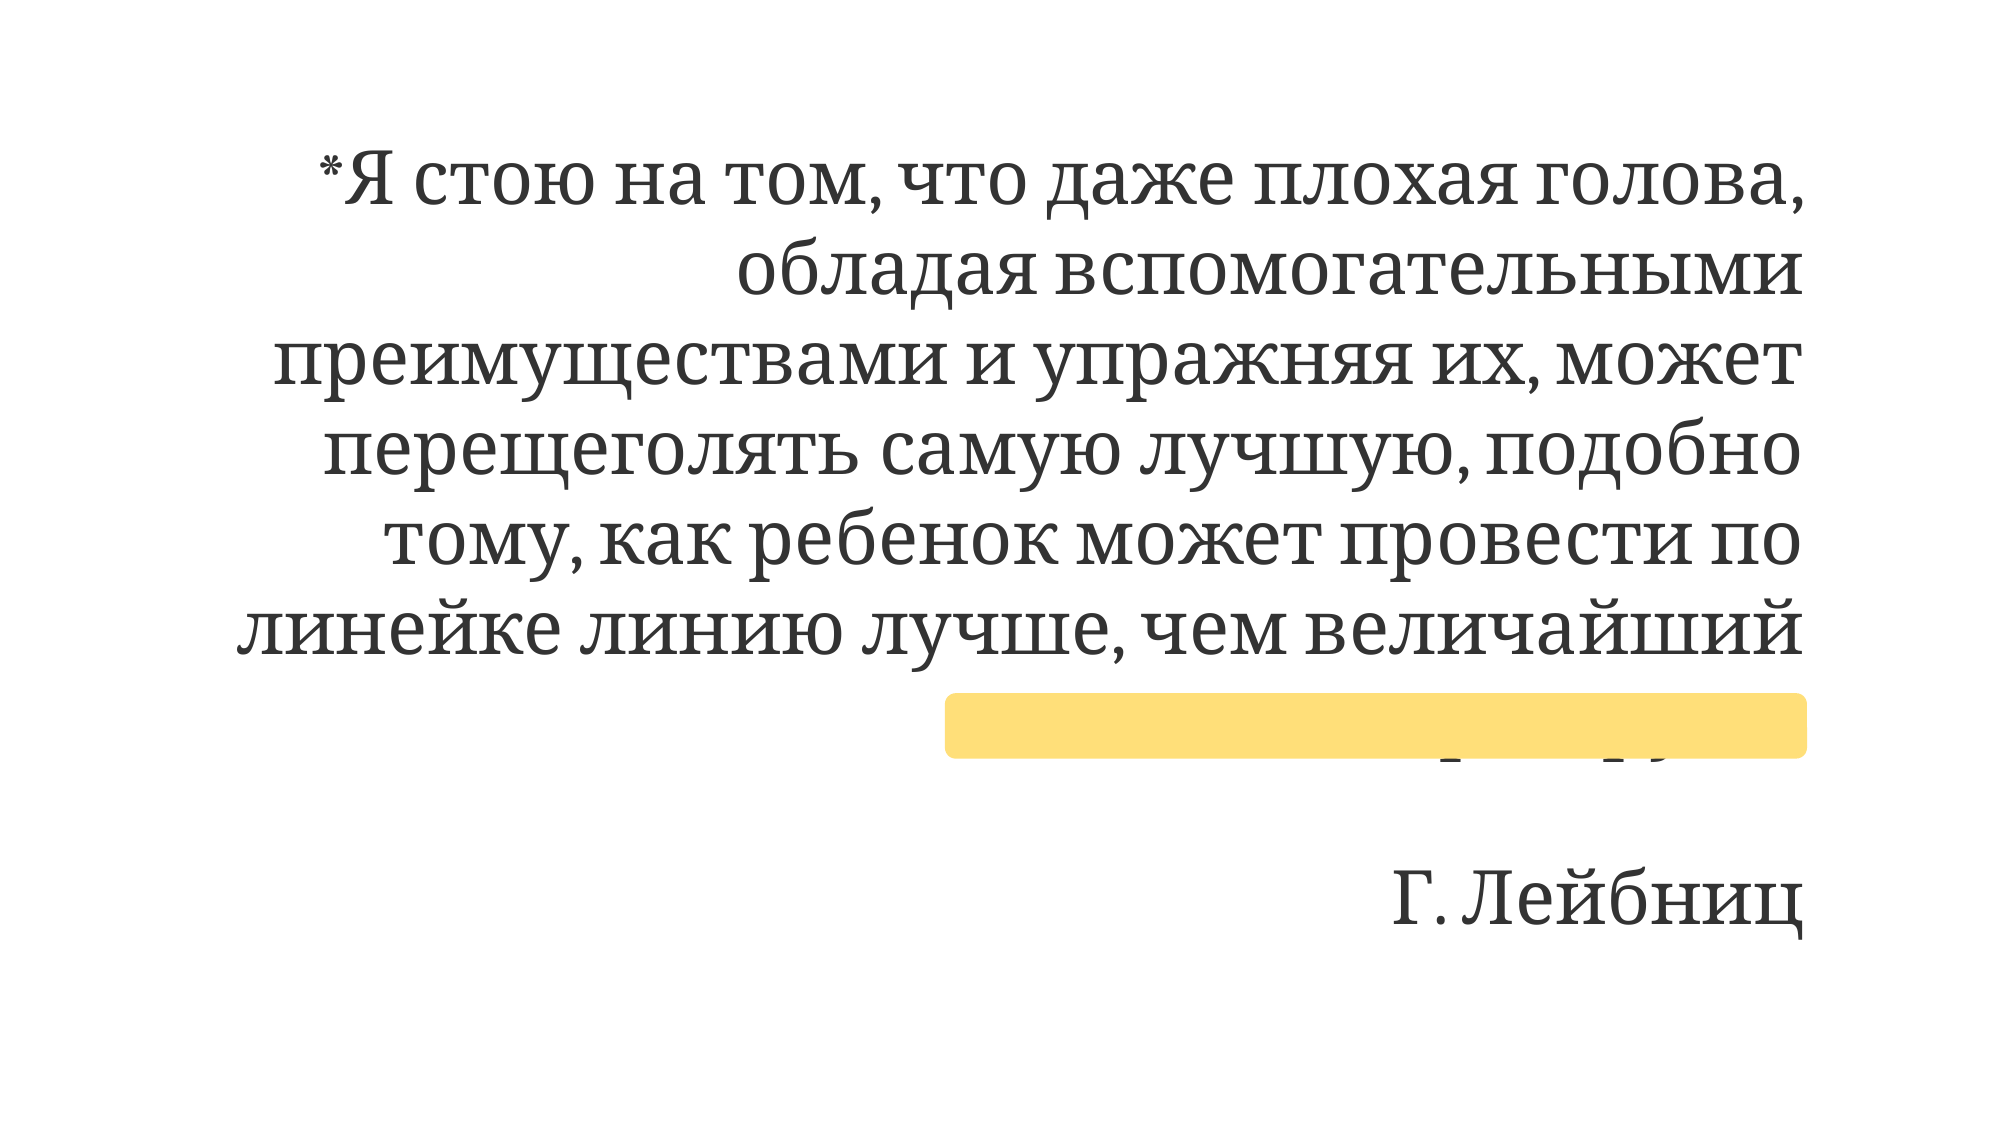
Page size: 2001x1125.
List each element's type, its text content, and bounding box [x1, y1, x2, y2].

text_box *Я стою на том, что даже плохая голова, обладая вспомогательными преимуществами и упражняя их, может перещеголять самую лучшую, подобно тому, как ребенок может провести по линейке линию лучше, чем величайший мастер от руки. Г. Лейбниц [180, 121, 1820, 947]
text_box [943, 692, 1809, 760]
